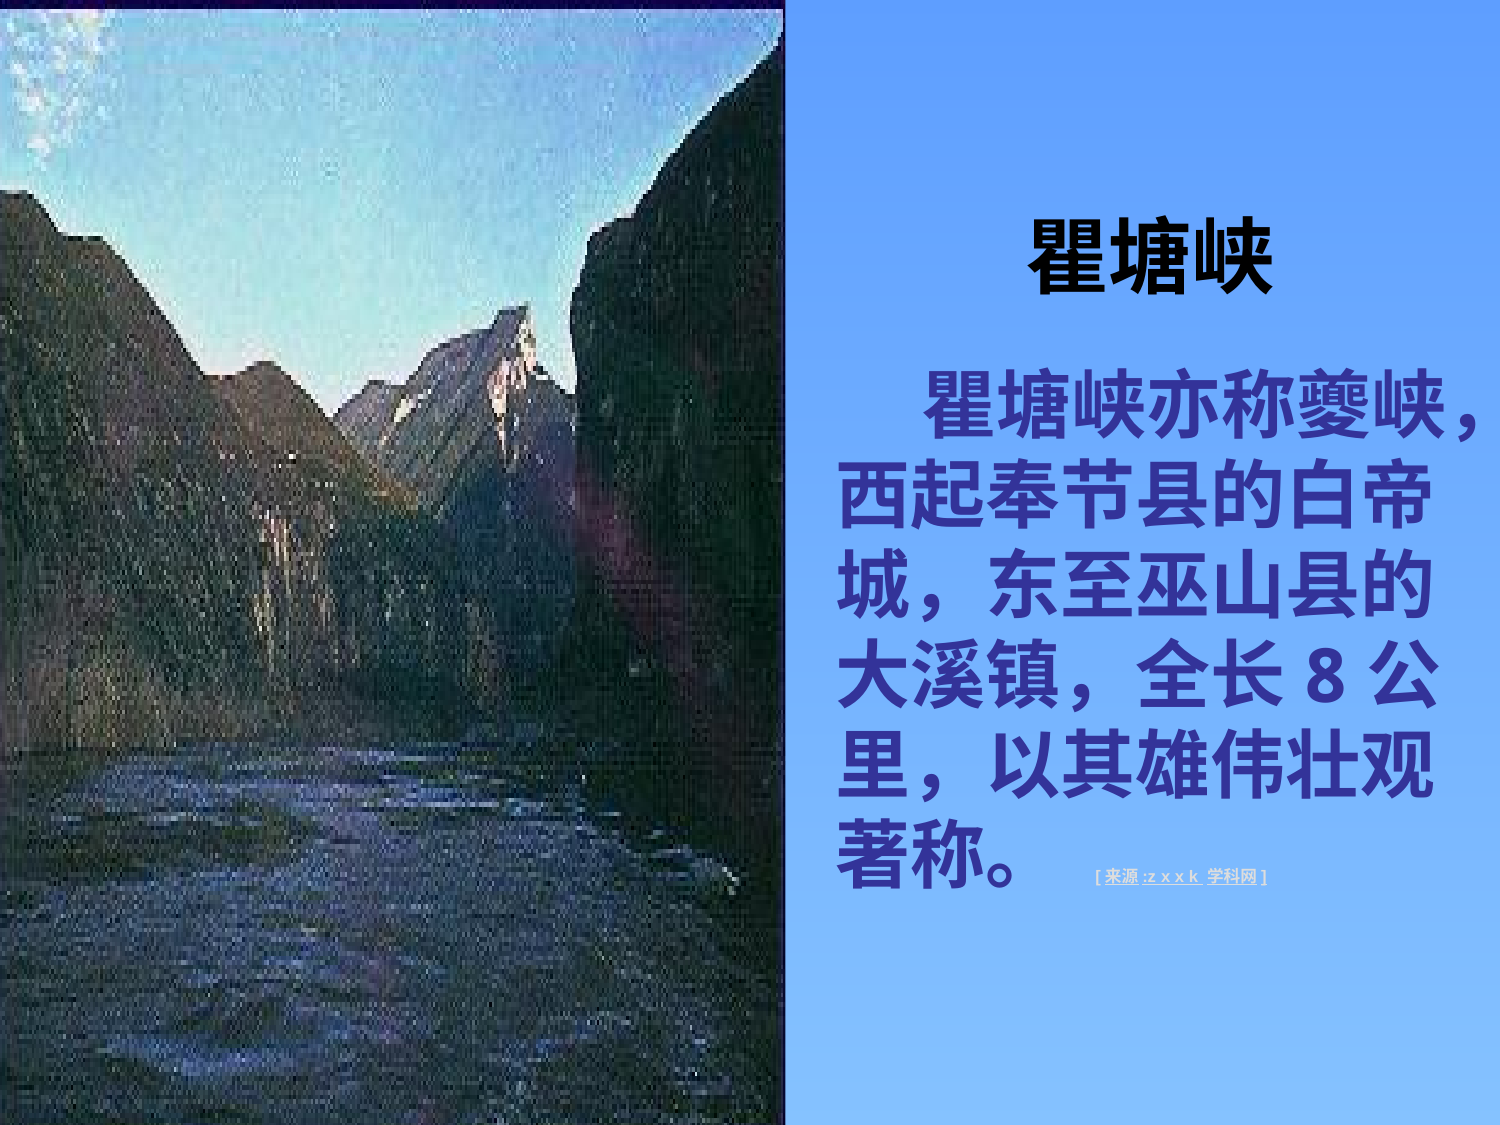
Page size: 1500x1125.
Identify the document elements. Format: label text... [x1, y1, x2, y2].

text_box 瞿塘峡 [1010, 196, 1290, 312]
text_box 瞿塘峡亦称夔峡，西起奉节县的白帝城，东至巫山县的大溪镇，全长8公里，以其雄伟壮观著称。 [来源:z x x k 学科网] [820, 350, 1471, 906]
picture [0, 0, 786, 1125]
